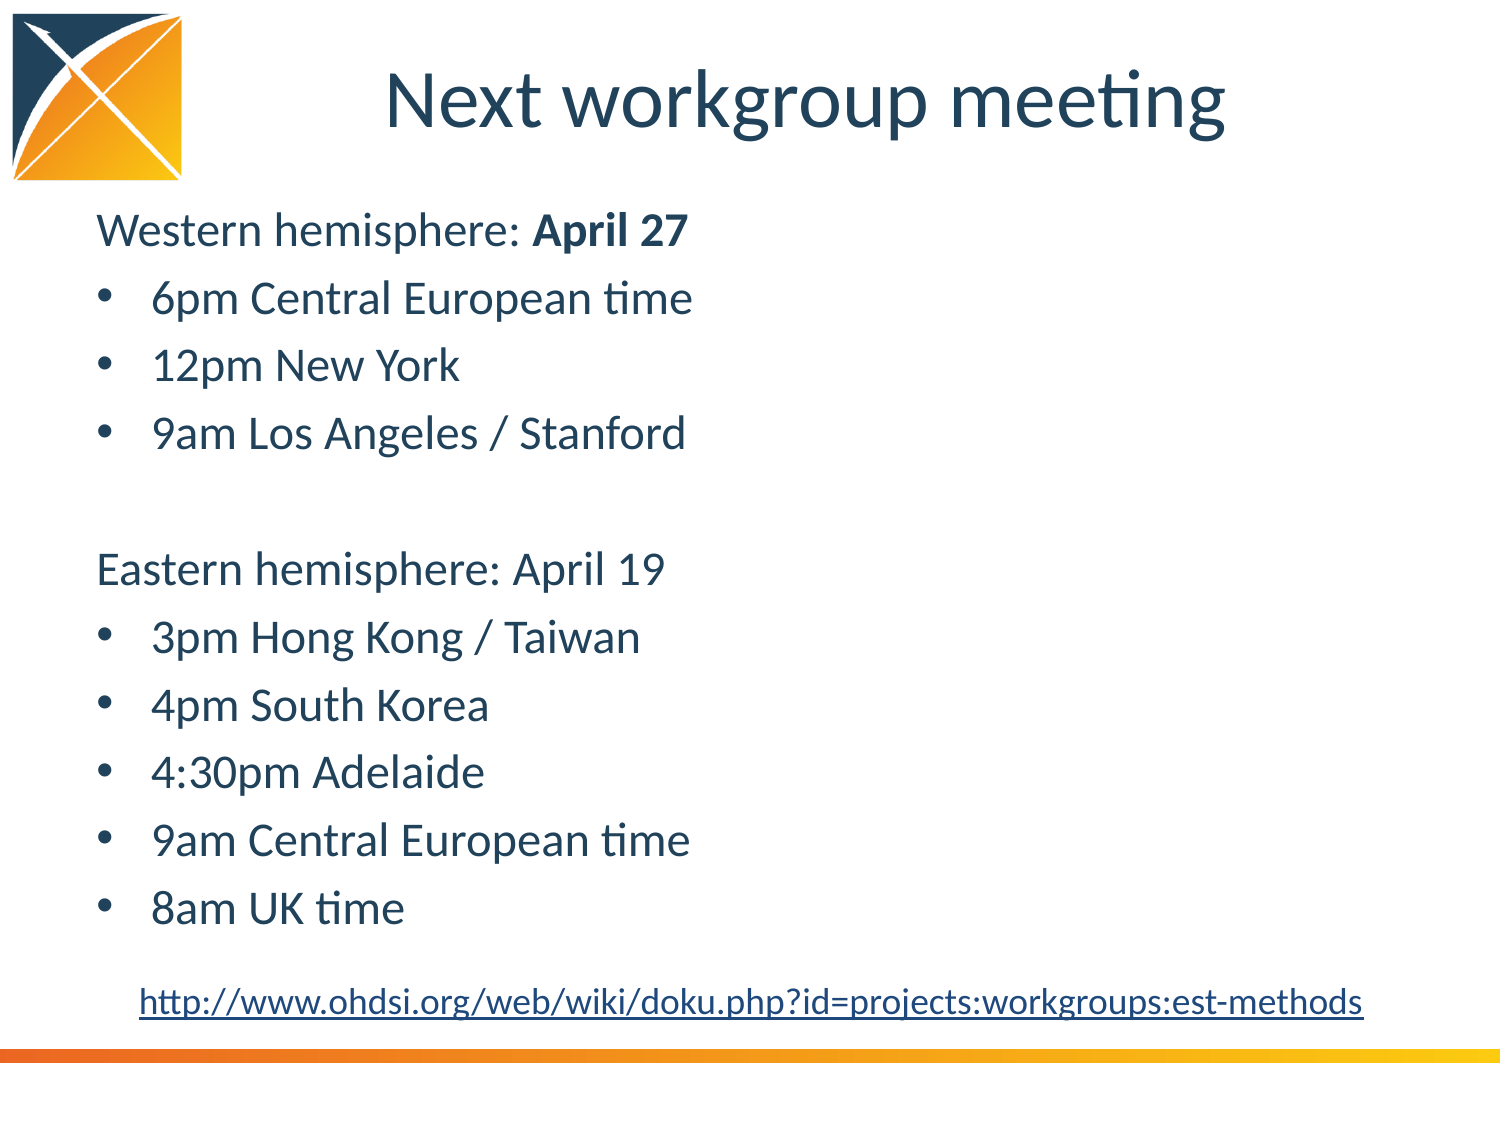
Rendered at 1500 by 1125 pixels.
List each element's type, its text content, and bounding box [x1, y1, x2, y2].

list Western hemisphere: April 27 6pm Central European time 12pm New York 9am Los Angeles / Stanford Eastern hemisphere: April 19 3pm Hong Kong / Taiwan 4pm South Korea 4:30pm Adelaide 9am Central European time 8am UK time [81, 190, 1432, 947]
picture [0, 0, 206, 200]
text_box http://www.ohdsi.org/web/wiki/doku.php?id=projects:workgroups:est-methods [123, 969, 1387, 1030]
title Next workgroup meeting [187, 24, 1425, 163]
